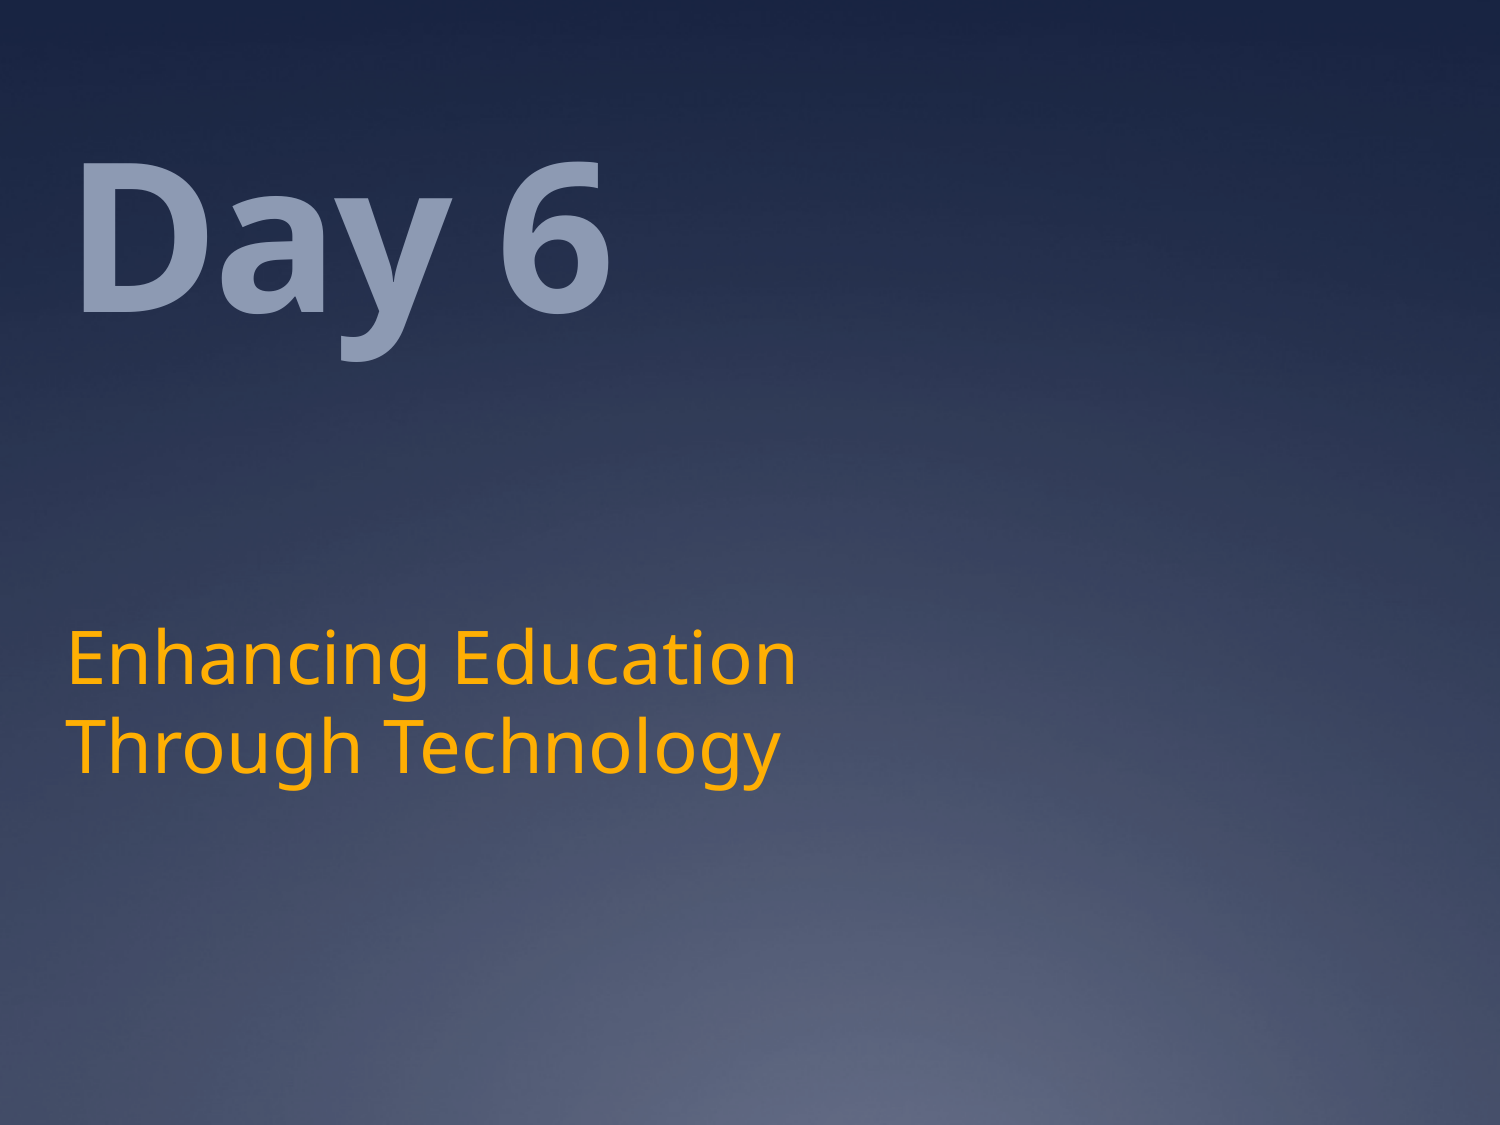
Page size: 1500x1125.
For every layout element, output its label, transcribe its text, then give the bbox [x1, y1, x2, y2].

title Day 6 [50, 121, 1447, 570]
subtitle Enhancing Education Through Technology [50, 575, 819, 796]
